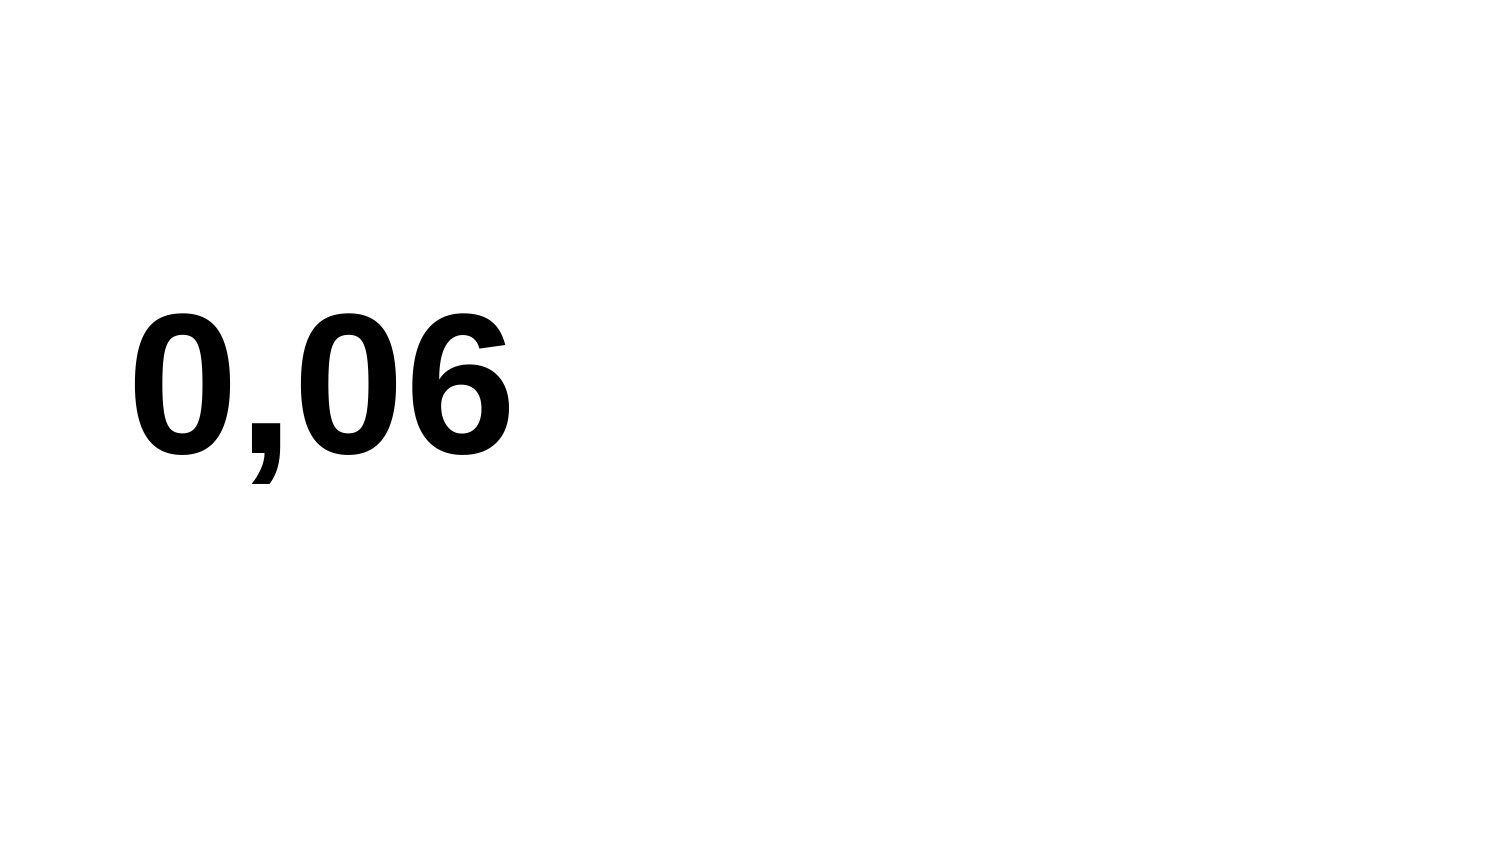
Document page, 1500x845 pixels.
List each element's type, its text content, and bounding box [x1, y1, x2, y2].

text_box 0,06 [112, 235, 1388, 509]
